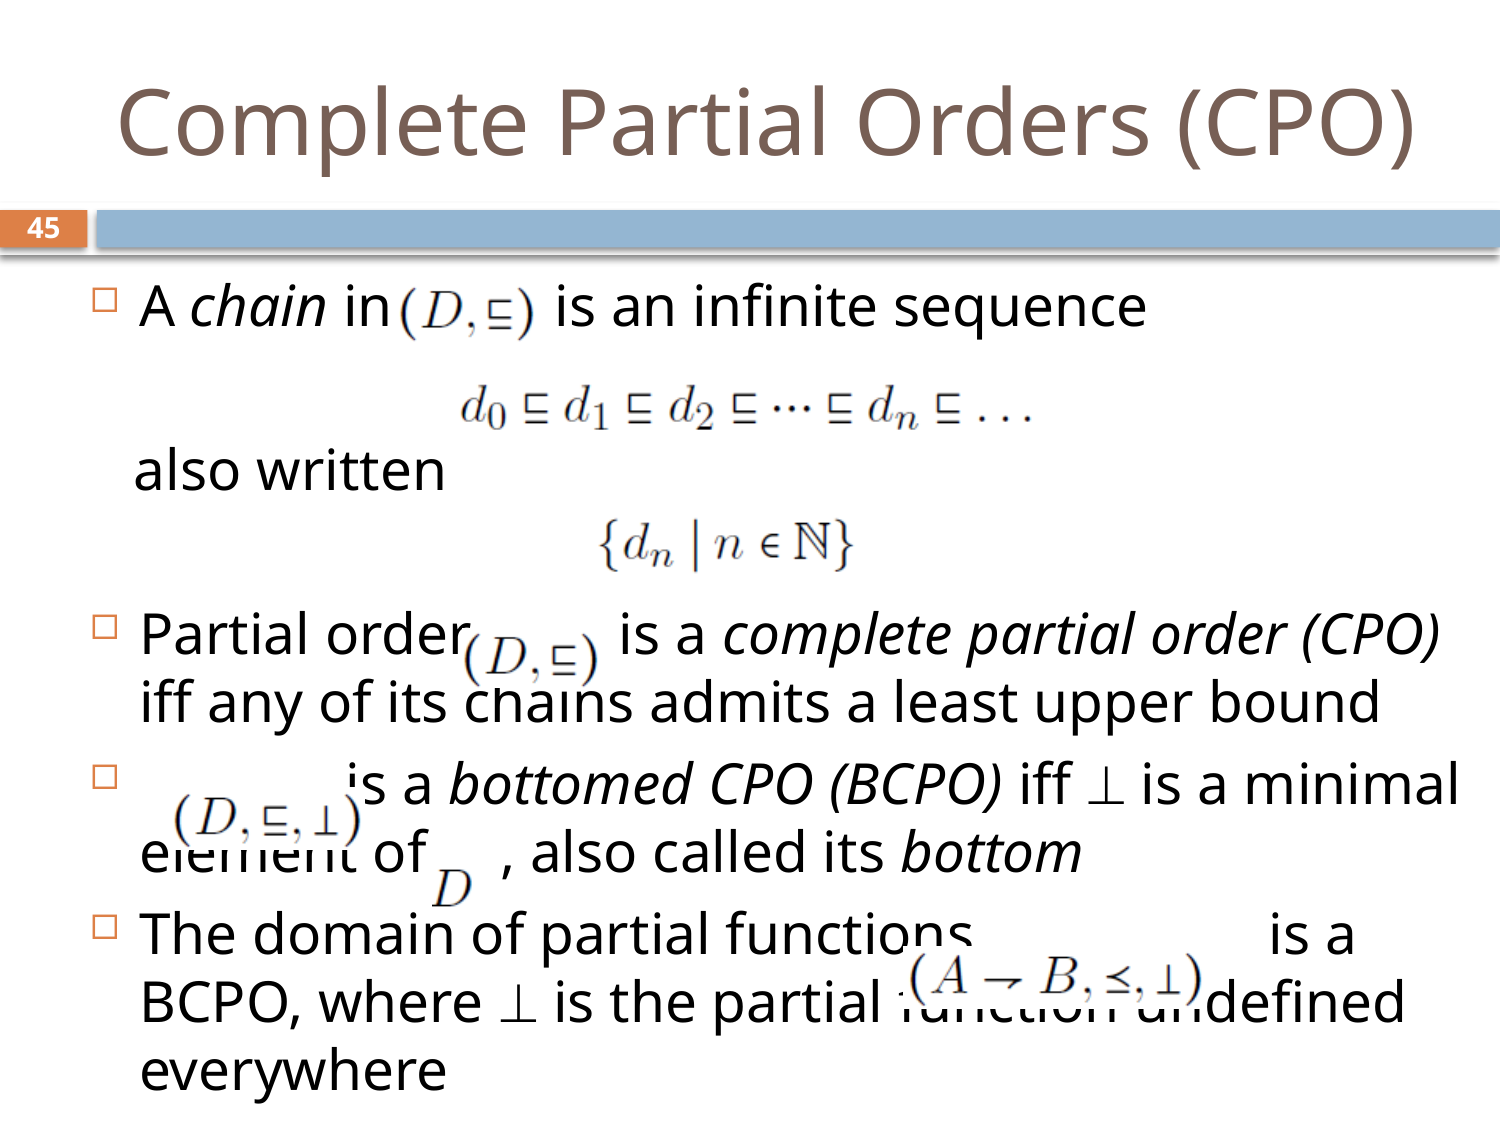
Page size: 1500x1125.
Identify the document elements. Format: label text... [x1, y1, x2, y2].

list A chain in is an infinite sequence also written Partial order is a complete partial order (CPO) iff any of its chains admits a least upper bound is a bottomed CPO (BCPO) iff  is a minimal element of , also called its bottom The domain of partial functions is a BCPO, where  is the partial function undefined everywhere [75, 262, 1500, 1125]
picture [398, 282, 538, 343]
picture [432, 862, 476, 913]
picture [591, 512, 861, 576]
title Complete Partial Orders (CPO) [100, 37, 1438, 200]
slide_number 45 [0, 208, 88, 249]
picture [169, 787, 366, 851]
picture [903, 946, 1206, 1010]
picture [462, 627, 603, 688]
picture [452, 374, 1044, 438]
